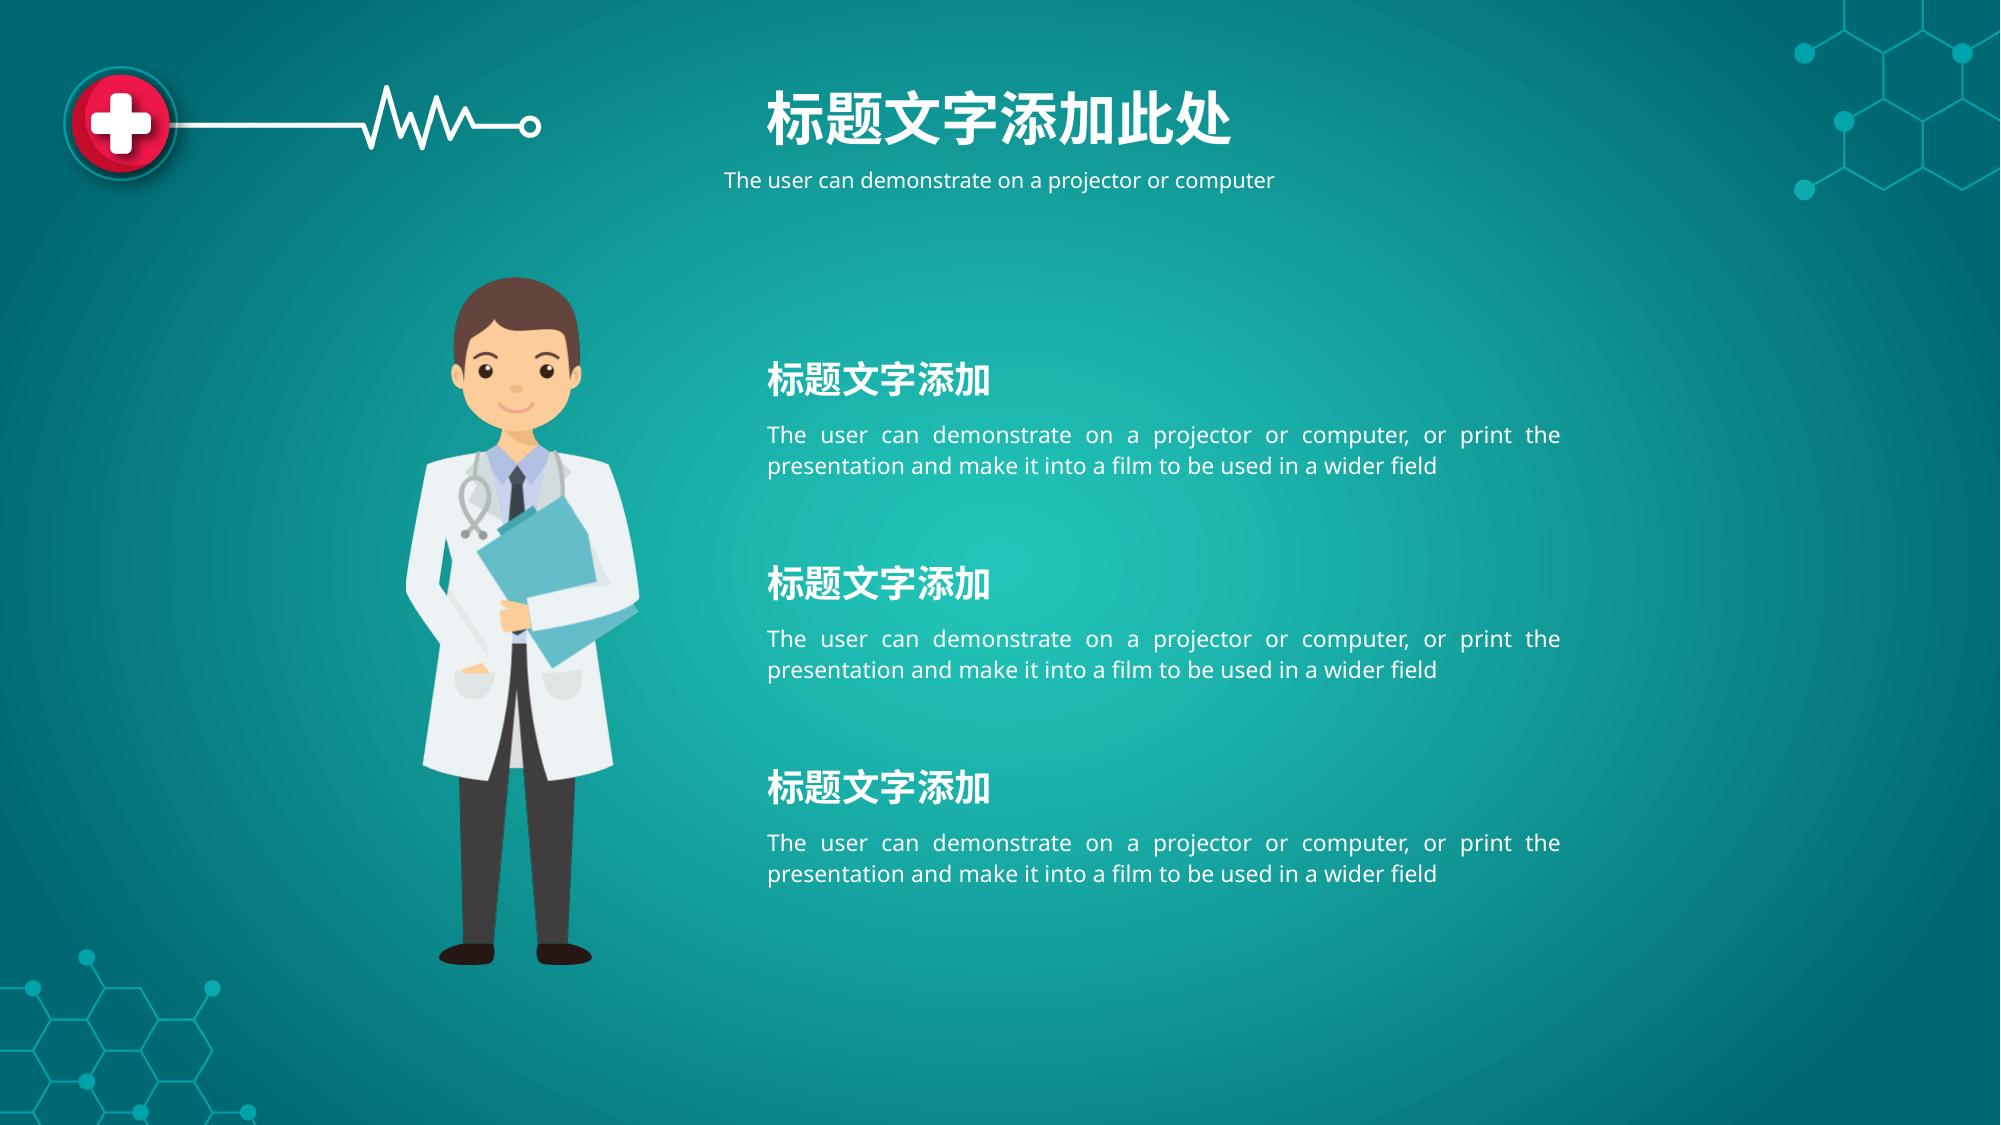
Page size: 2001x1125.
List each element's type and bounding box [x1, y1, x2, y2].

text_box [752, 552, 1577, 692]
text_box [752, 756, 1577, 896]
picture [0, 0, 2000, 1125]
text_box [752, 349, 1577, 489]
text_box [660, 74, 1340, 199]
